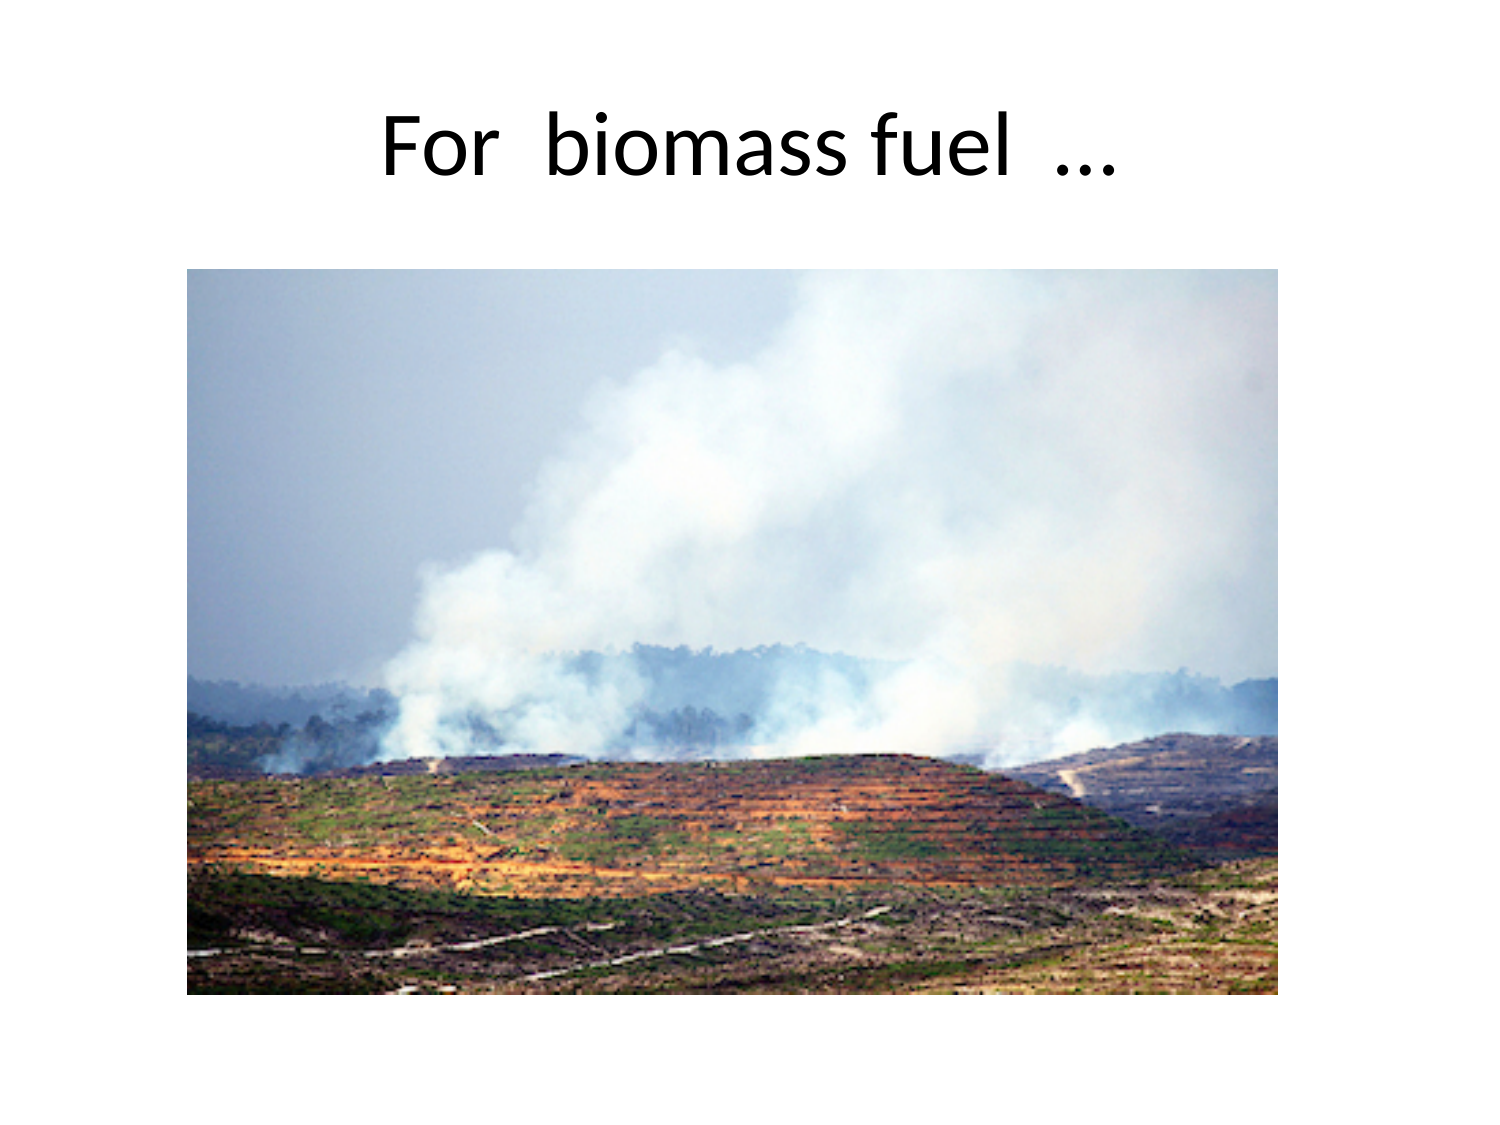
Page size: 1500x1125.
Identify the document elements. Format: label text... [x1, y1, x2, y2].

picture [187, 269, 1278, 995]
title For biomass fuel … [75, 45, 1425, 233]
